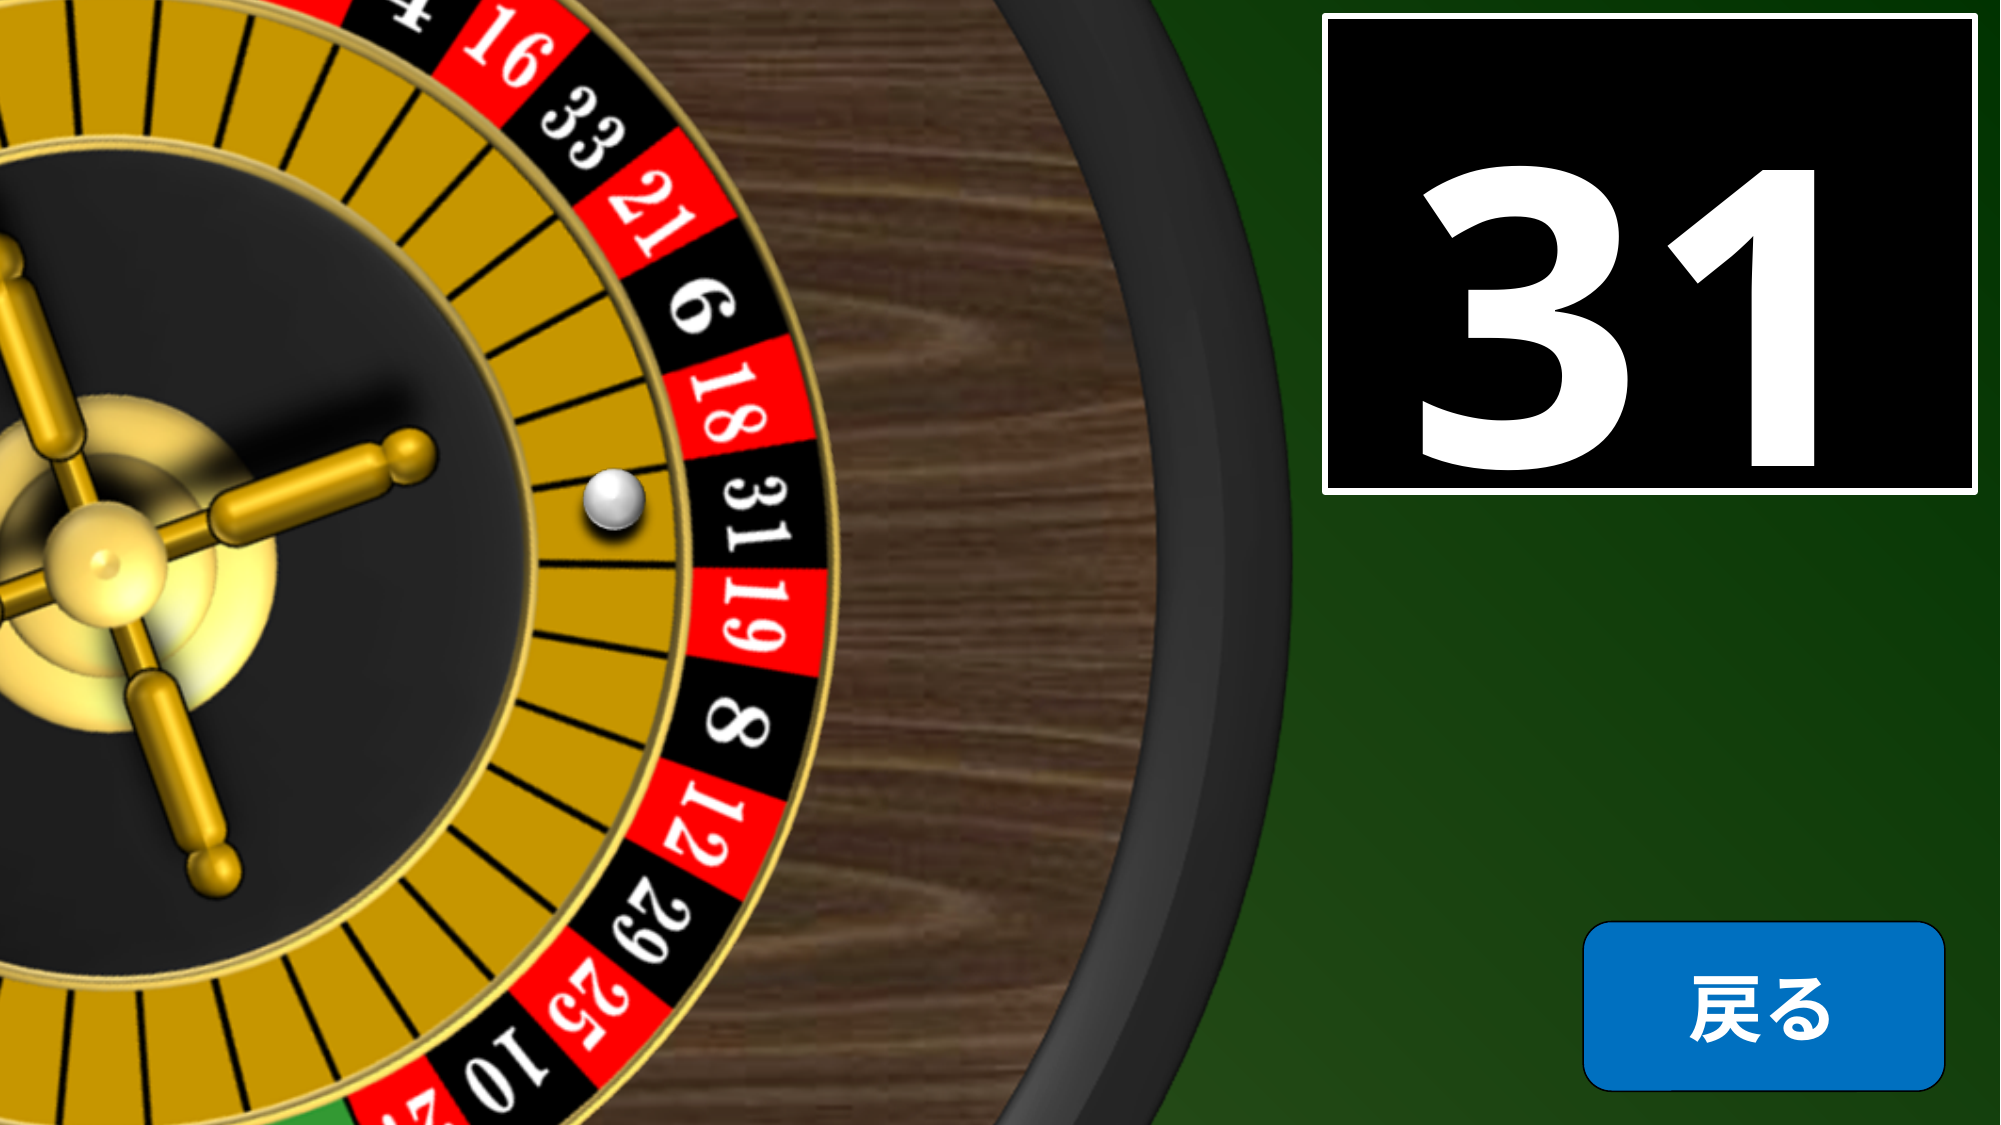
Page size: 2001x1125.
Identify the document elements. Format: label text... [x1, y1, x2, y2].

text_box 31 [1392, 44, 1896, 558]
picture [0, 0, 1297, 1125]
text_box [1324, 16, 1975, 492]
text_box 戻る [1583, 921, 1945, 1092]
